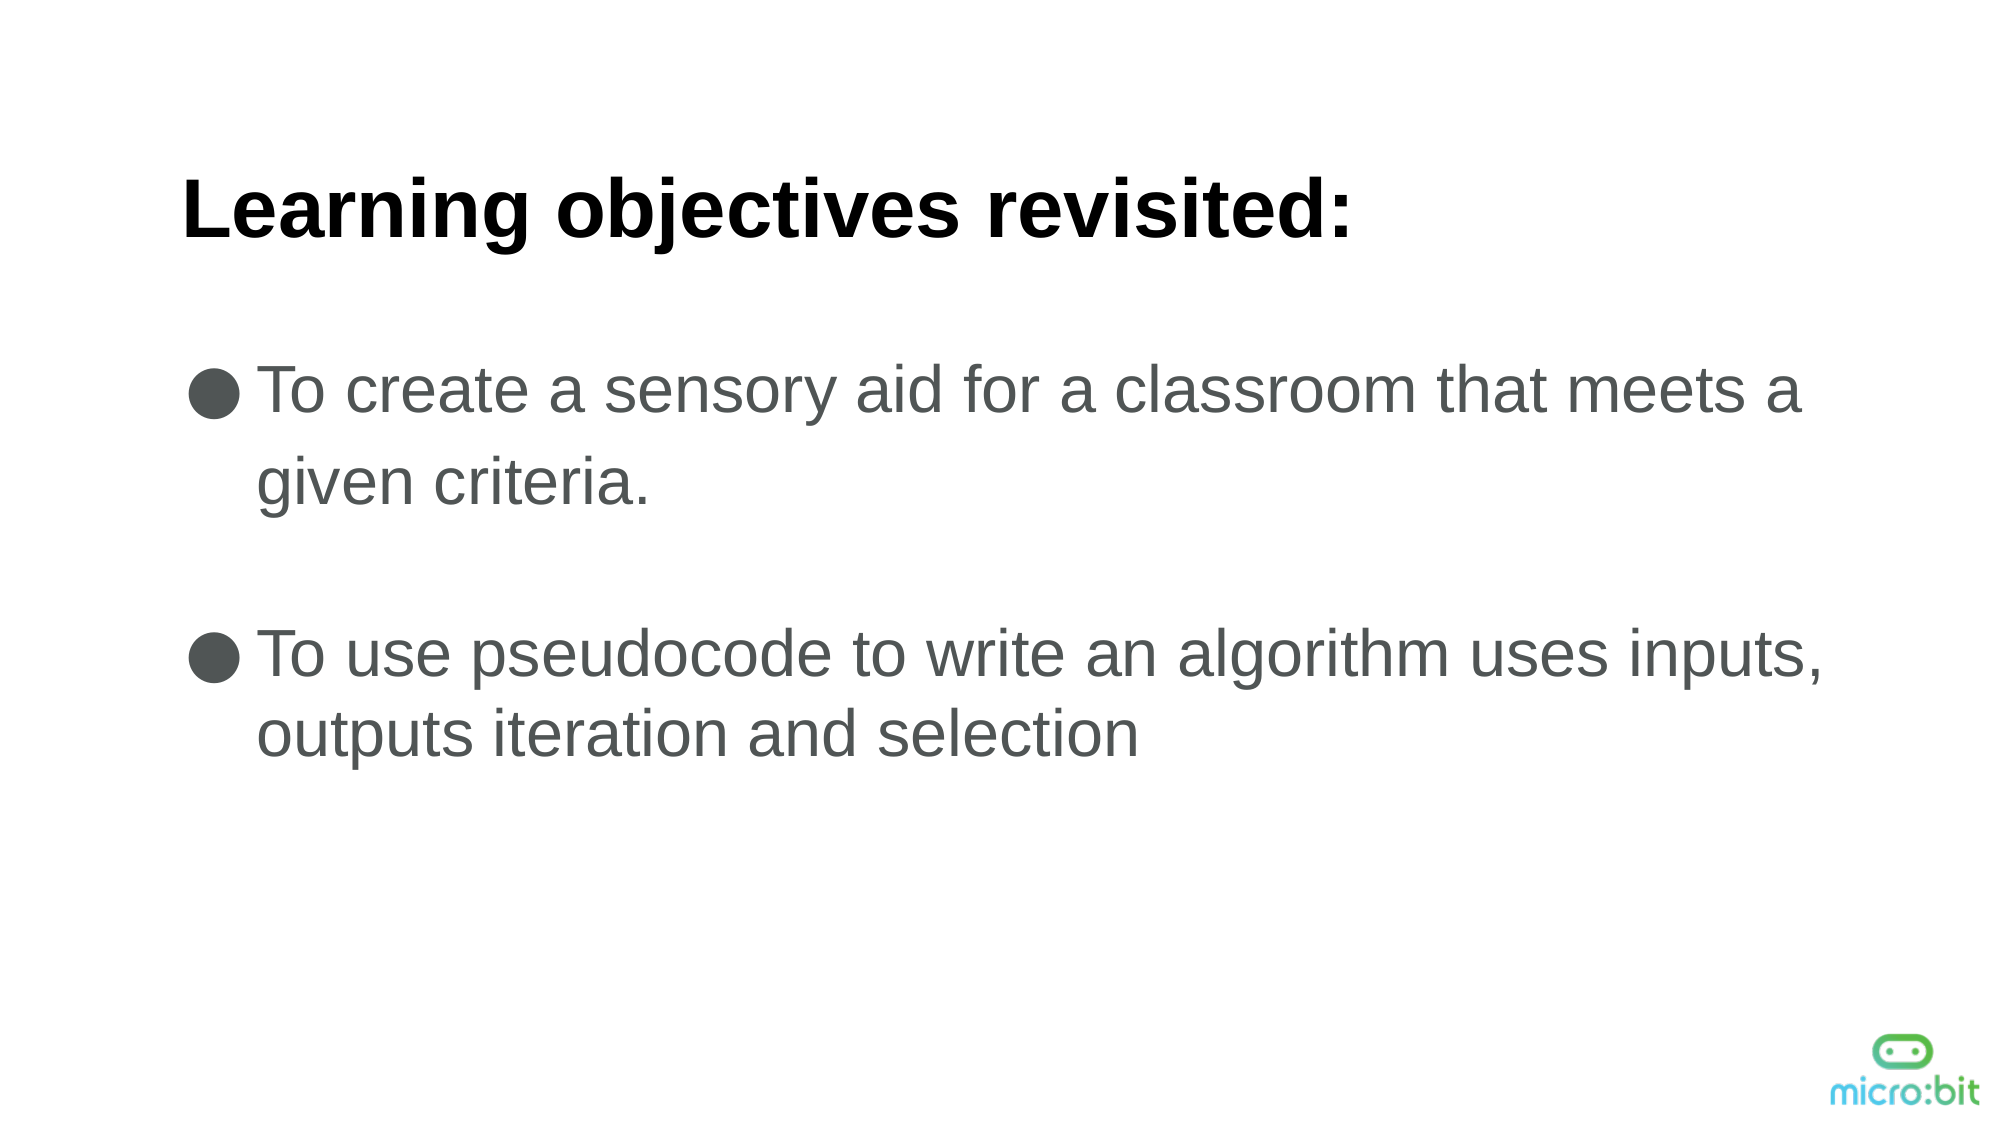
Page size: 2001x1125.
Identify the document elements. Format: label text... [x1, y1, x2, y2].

text_box Learning objectives revisited: To create a sensory aid for a classroom that meets a given criteria. To use pseudocode to write an algorithm uses inputs, outputs iteration and selection [166, 60, 1918, 884]
picture [1830, 1029, 1980, 1106]
